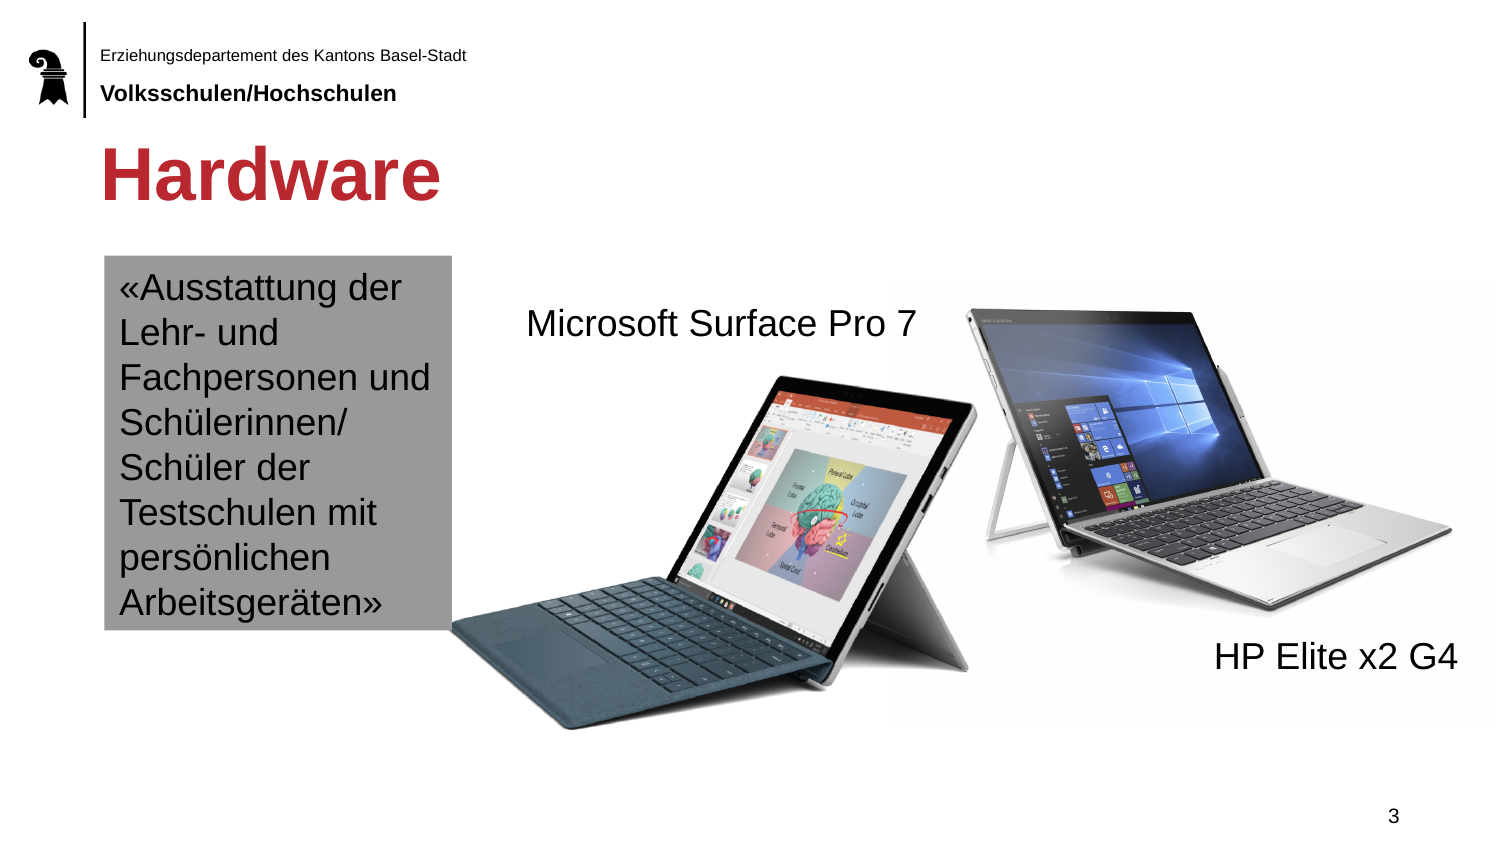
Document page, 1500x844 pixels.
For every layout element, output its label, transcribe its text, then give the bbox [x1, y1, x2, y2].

text_box «Ausstattung der Lehr- und Fachpersonen und Schülerinnen/ Schüler der Testschulen mit persönlichen Arbeitsgeräten» [104, 255, 452, 631]
title Hardware [100, 125, 1473, 171]
picture [387, 280, 1497, 774]
slide_number 3 [1388, 798, 1500, 844]
text_box Microsoft Surface Pro 7 [511, 291, 884, 352]
picture [29, 22, 86, 118]
